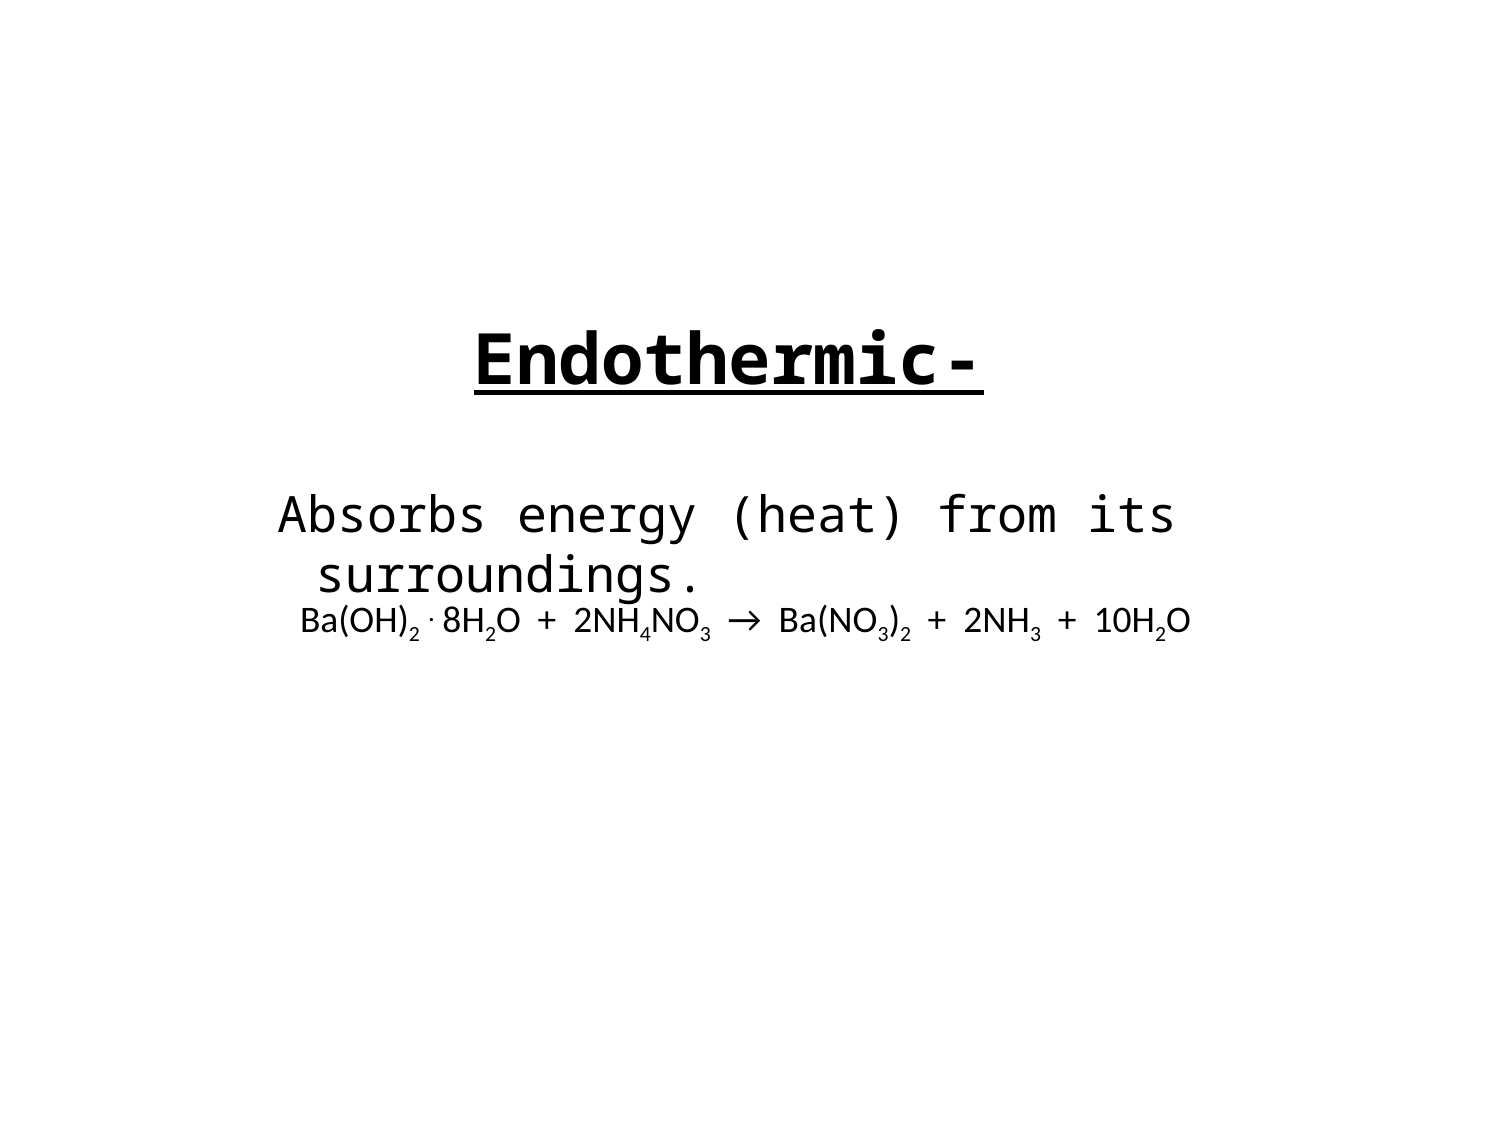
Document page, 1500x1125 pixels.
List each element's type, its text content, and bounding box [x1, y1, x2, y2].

list Absorbs energy (heat) from its surroundings. [112, 474, 1388, 638]
title Endothermic- [112, 262, 1388, 450]
text_box Ba(OH)2 . 8H2O + 2NH4NO3 → Ba(NO3)2 + 2NH3 + 10H2O [135, 587, 1206, 654]
